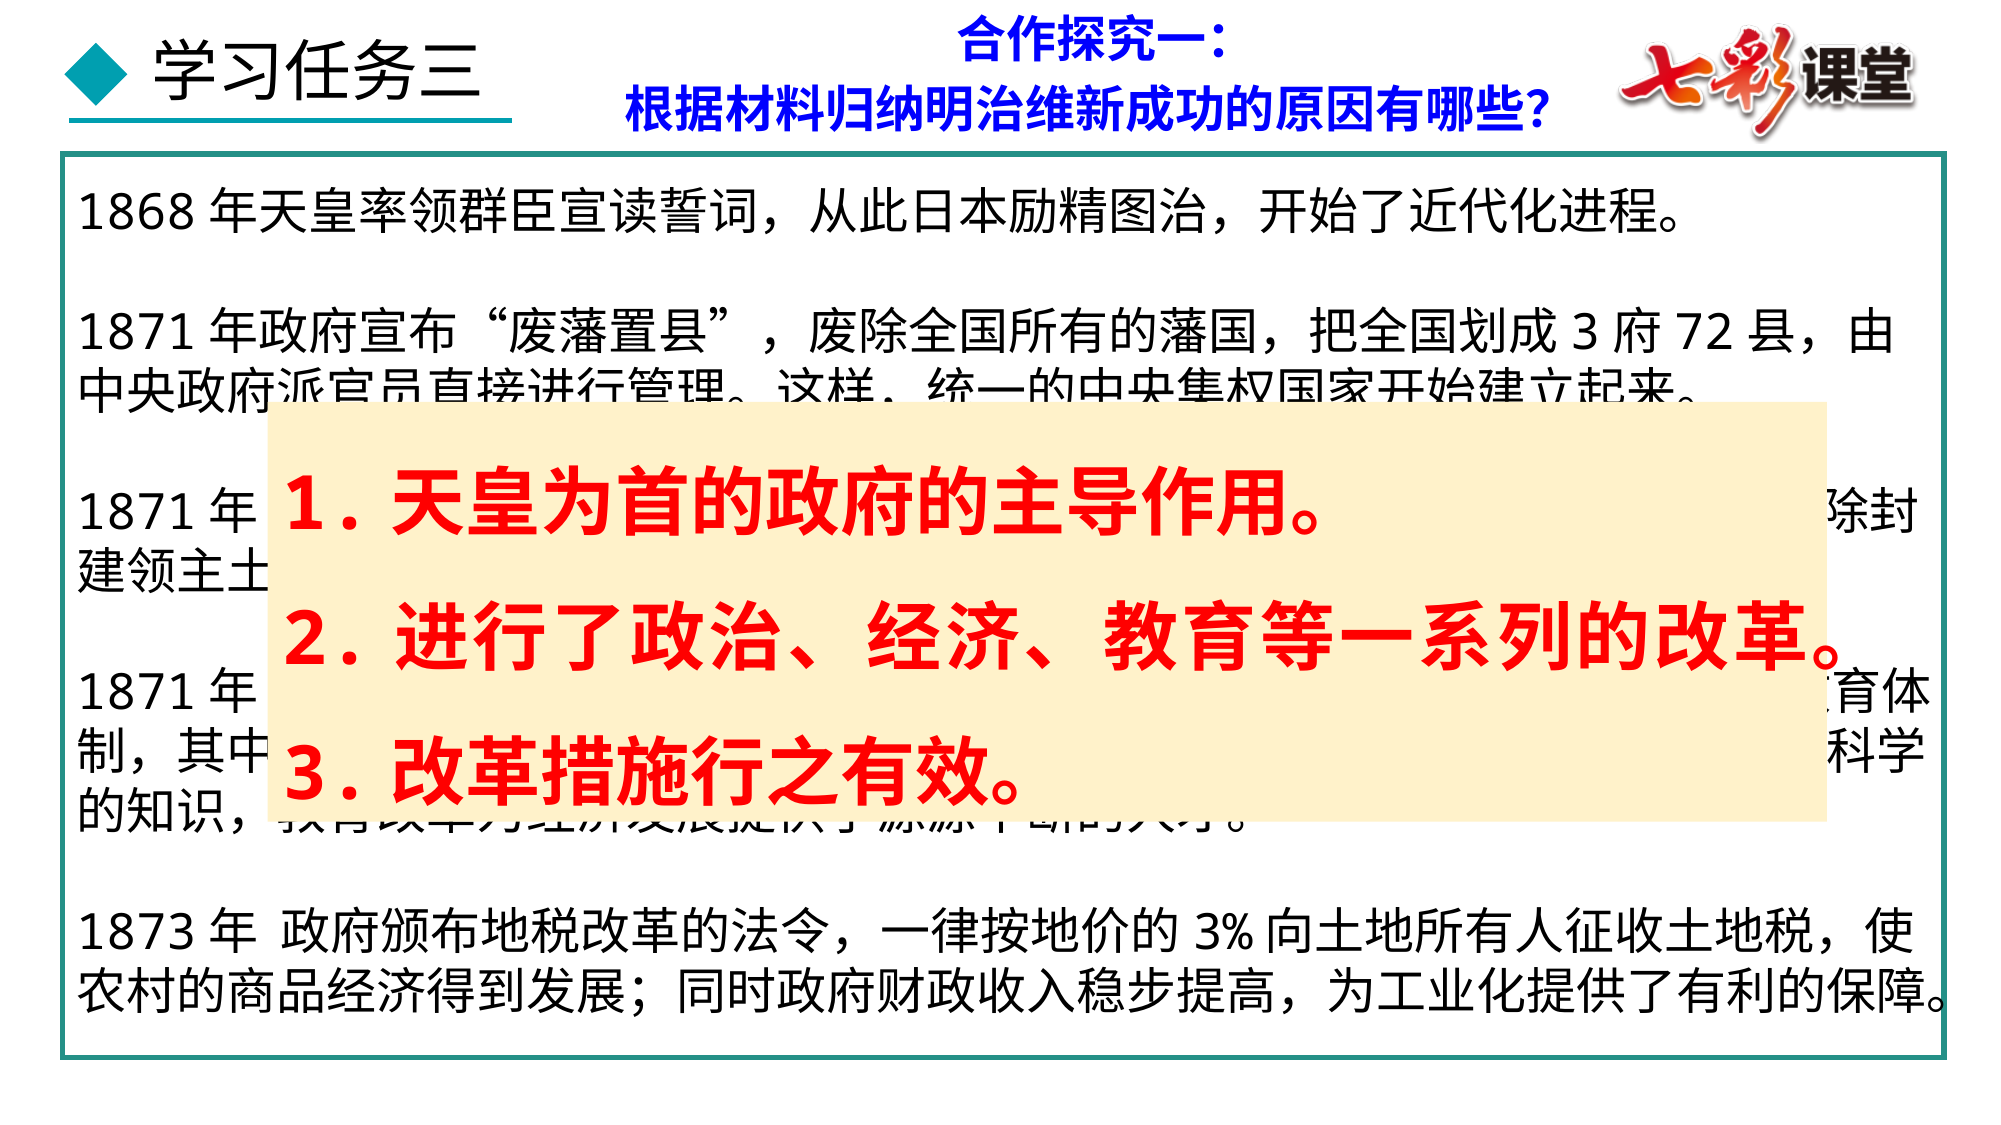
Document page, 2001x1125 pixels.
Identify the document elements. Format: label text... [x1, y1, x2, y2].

picture [1614, 19, 1923, 144]
text_box 1.天皇为首的政府的主导作用。 2.进行了政治、经济、教育等一系列的改革。 3.改革措施行之有效。 [267, 401, 1827, 822]
text_box 合作探究一： 根据材料归纳明治维新成功的原因有哪些？ [610, 0, 1603, 153]
text_box 1868年天皇率领群臣宣读誓词，从此日本励精图治，开始了近代化进程。 1871年政府宣布“废藩置县”，废除全国所有的藩国，把全国划成3府72县，由中央政府派官员直接进行管理。这样，统一的中央集权国家开始建立起来。 1871年 政府下令改革币制，以金本位的纸币日元作为全国统一的货币，随后废除封建领主土地所有制，确认土地私有，准许土地买卖，这些促进了经济发展。 1871年 政府成立文部省，统一全国的教育，开始建立小学、中学和大学三级教育体制，其中小学为义务教育，所有适龄儿童都必须上学，教学内容也增加许多自然科学的知识，教育改革为经济发展提供了源源不断的人才。 1873年 政府颁布地税改革的法令，一律按地价的3%向土地所有人征收土地税，使农村的商品经济得到发展；同时政府财政收入稳步提高，为工业化提供了有利的保障。 [61, 171, 1955, 1027]
